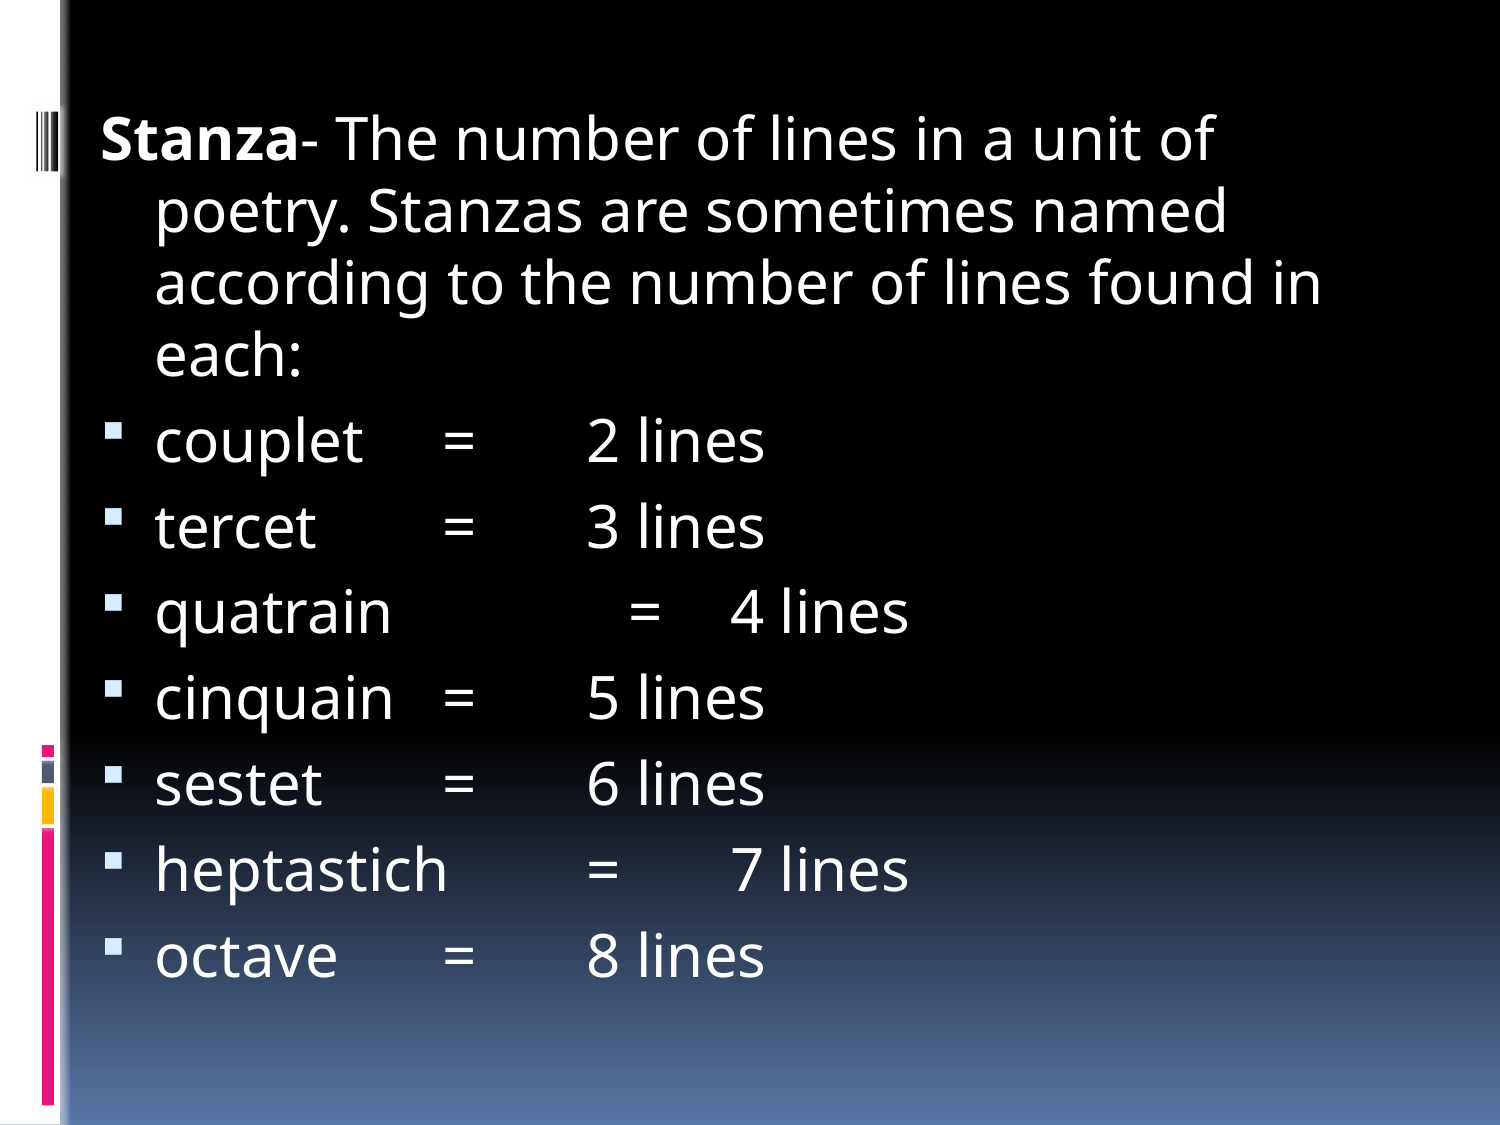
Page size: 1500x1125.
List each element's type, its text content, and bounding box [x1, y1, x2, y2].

list Stanza- The number of lines in a unit of poetry. Stanzas are sometimes named according to the number of lines found in each: couplet = 2 lines tercet = 3 lines quatrain = 4 lines cinquain = 5 lines sestet = 6 lines heptastich = 7 lines octave = 8 lines [75, 93, 1425, 1005]
